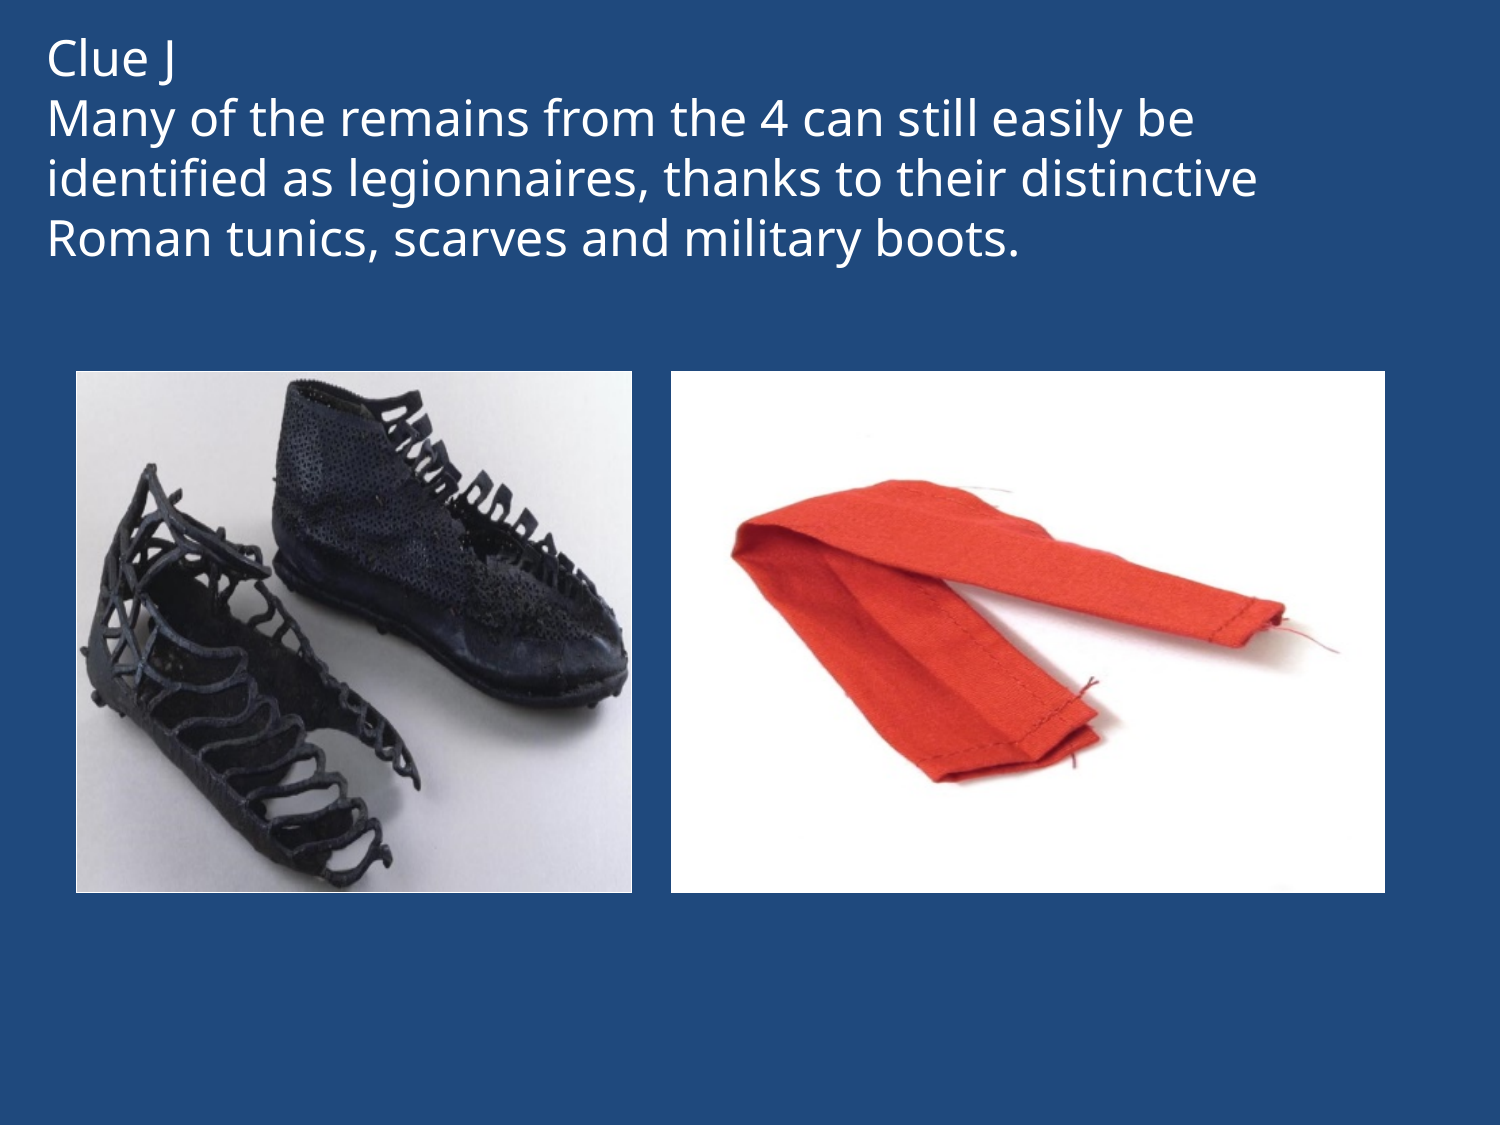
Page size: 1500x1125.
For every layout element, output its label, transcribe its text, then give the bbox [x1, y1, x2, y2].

text_box Clue J Many of the remains from the 4 can still easily be identified as legionnaires, thanks to their distinctive Roman tunics, scarves and military boots. [31, 19, 1389, 274]
picture [76, 371, 633, 893]
picture [671, 371, 1385, 893]
